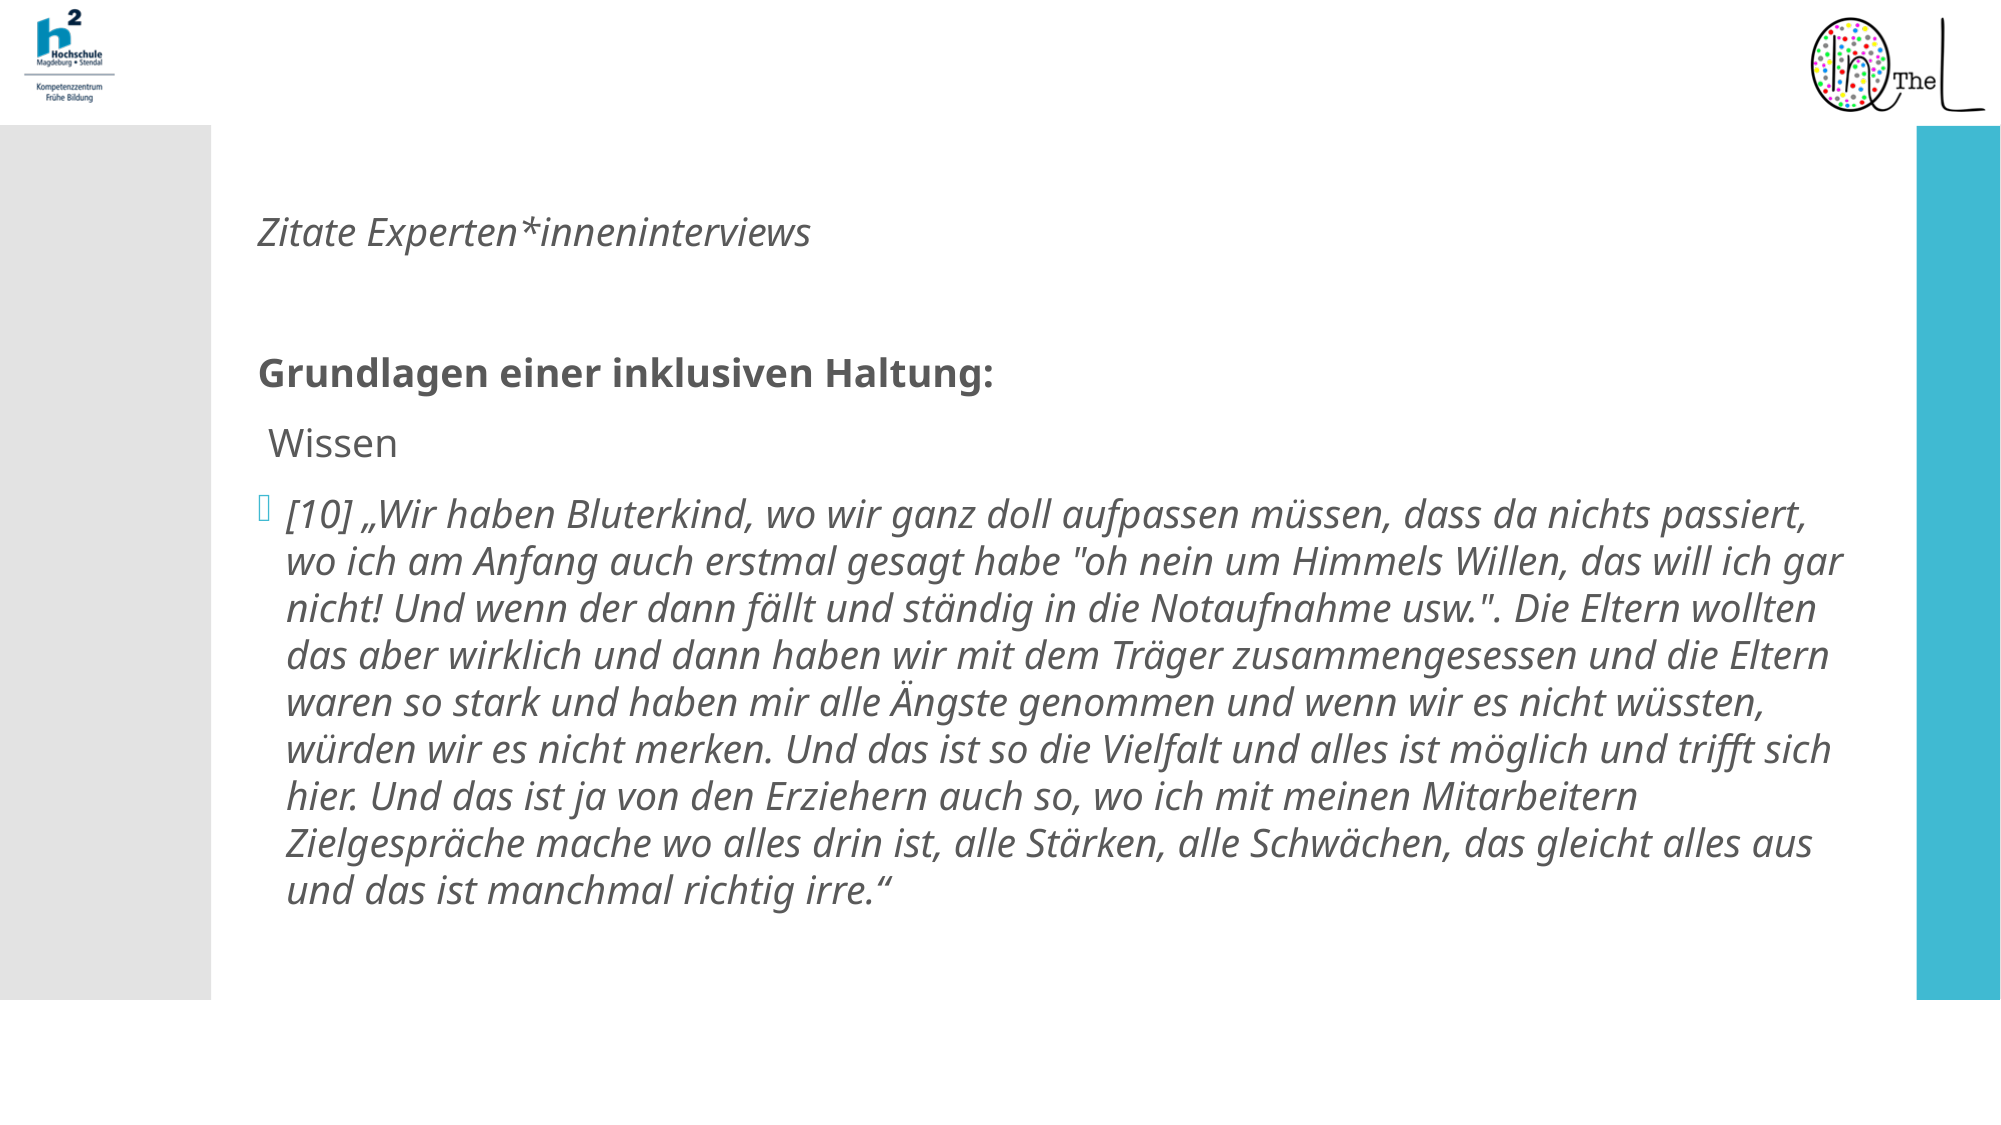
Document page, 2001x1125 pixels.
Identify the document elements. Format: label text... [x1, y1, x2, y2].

text_box [0, 0, 2000, 1125]
text_box [1916, 125, 2000, 1001]
text_box [0, 124, 212, 1001]
list Zitate Experten*inneninterviews Grundlagen einer inklusiven Haltung: Wissen [10] „Wir haben Bluterkind, wo wir ganz doll aufpassen müssen, dass da nichts passiert, wo ich am Anfang auch erstmal gesagt habe "oh nein um Himmels Willen, das will ich gar nicht! Und wenn der dann fällt und ständig in die Notaufnahme usw.". Die Eltern wollten das aber wirklich und dann haben wir mit dem Träger zusammengesessen und die Eltern waren so stark und haben mir alle Ängste genommen und wenn wir es nicht wüssten, würden wir es nicht merken. Und das ist so die Vielfalt und alles ist möglich und trifft sich hier. Und das ist ja von den Erziehern auch so, wo ich mit meinen Mitarbeitern Zielgespräche mache wo alles drin ist, alle Stärken, alle Schwächen, das gleicht alles aus und das ist manchmal richtig irre.“ [242, 199, 1885, 926]
picture [1809, 17, 1987, 113]
picture [13, 0, 127, 113]
